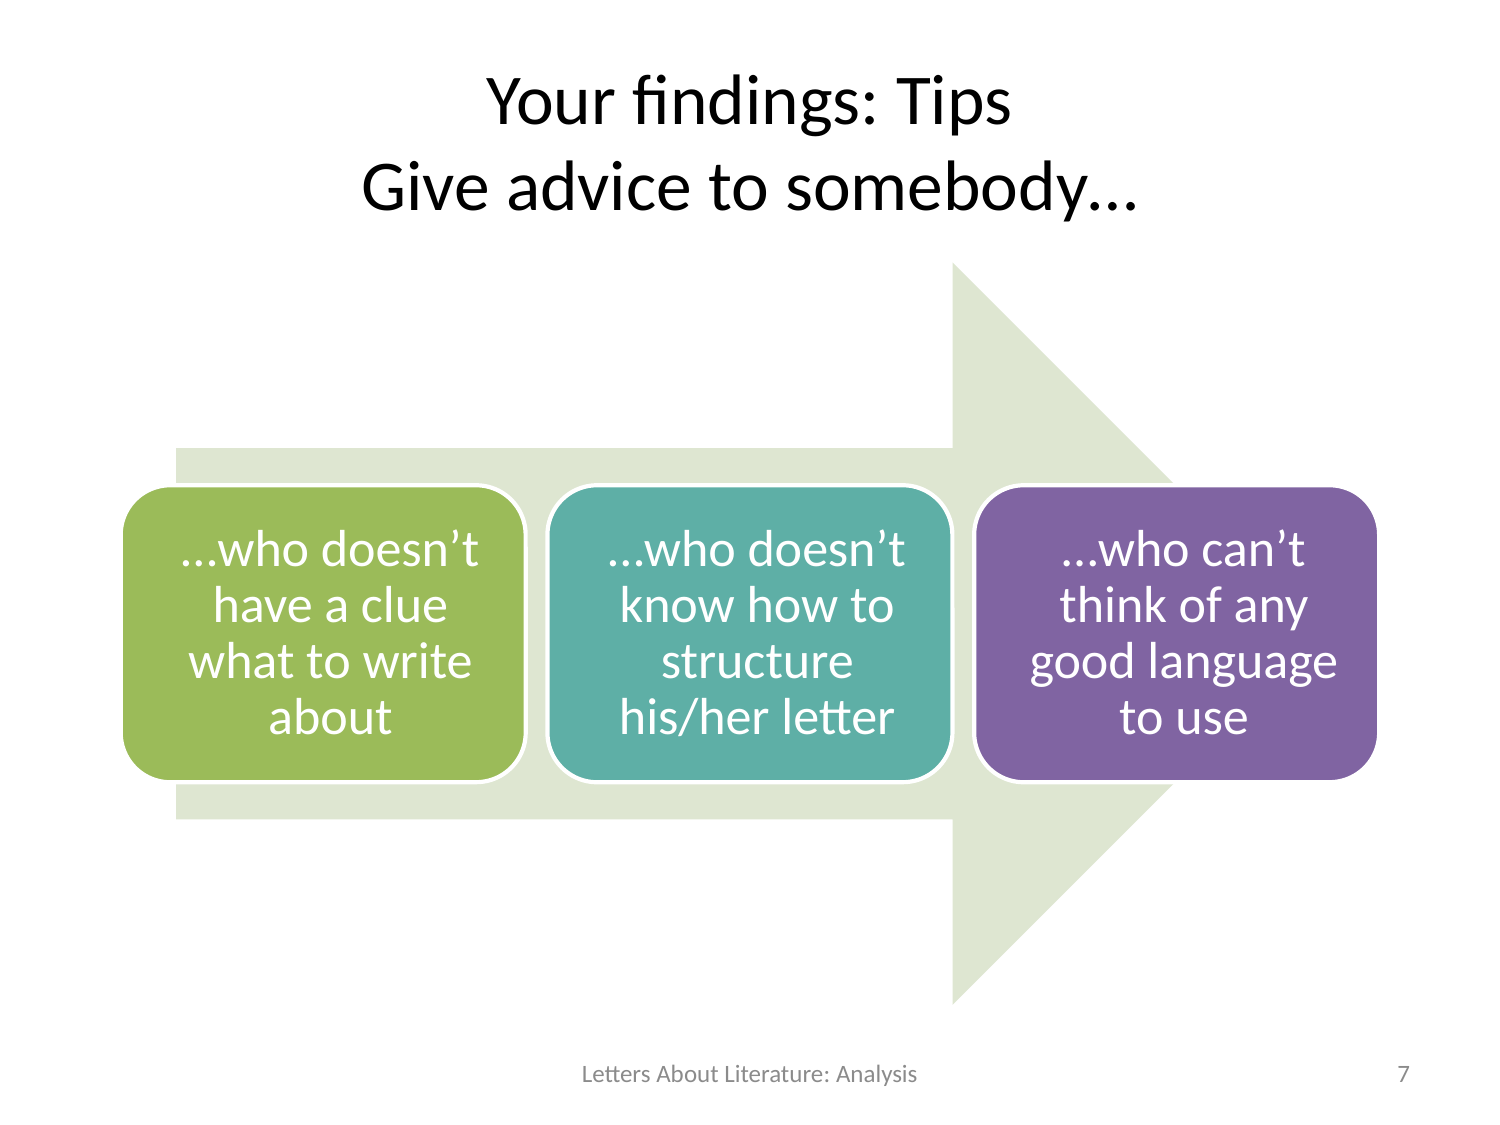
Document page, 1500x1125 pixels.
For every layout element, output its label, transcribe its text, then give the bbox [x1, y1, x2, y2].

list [74, 262, 1426, 1006]
slide_number 7 [1074, 1042, 1425, 1103]
footer Letters About Literature: Analysis [512, 1042, 988, 1103]
title Your findings: Tips Give advice to somebody… [75, 45, 1425, 233]
